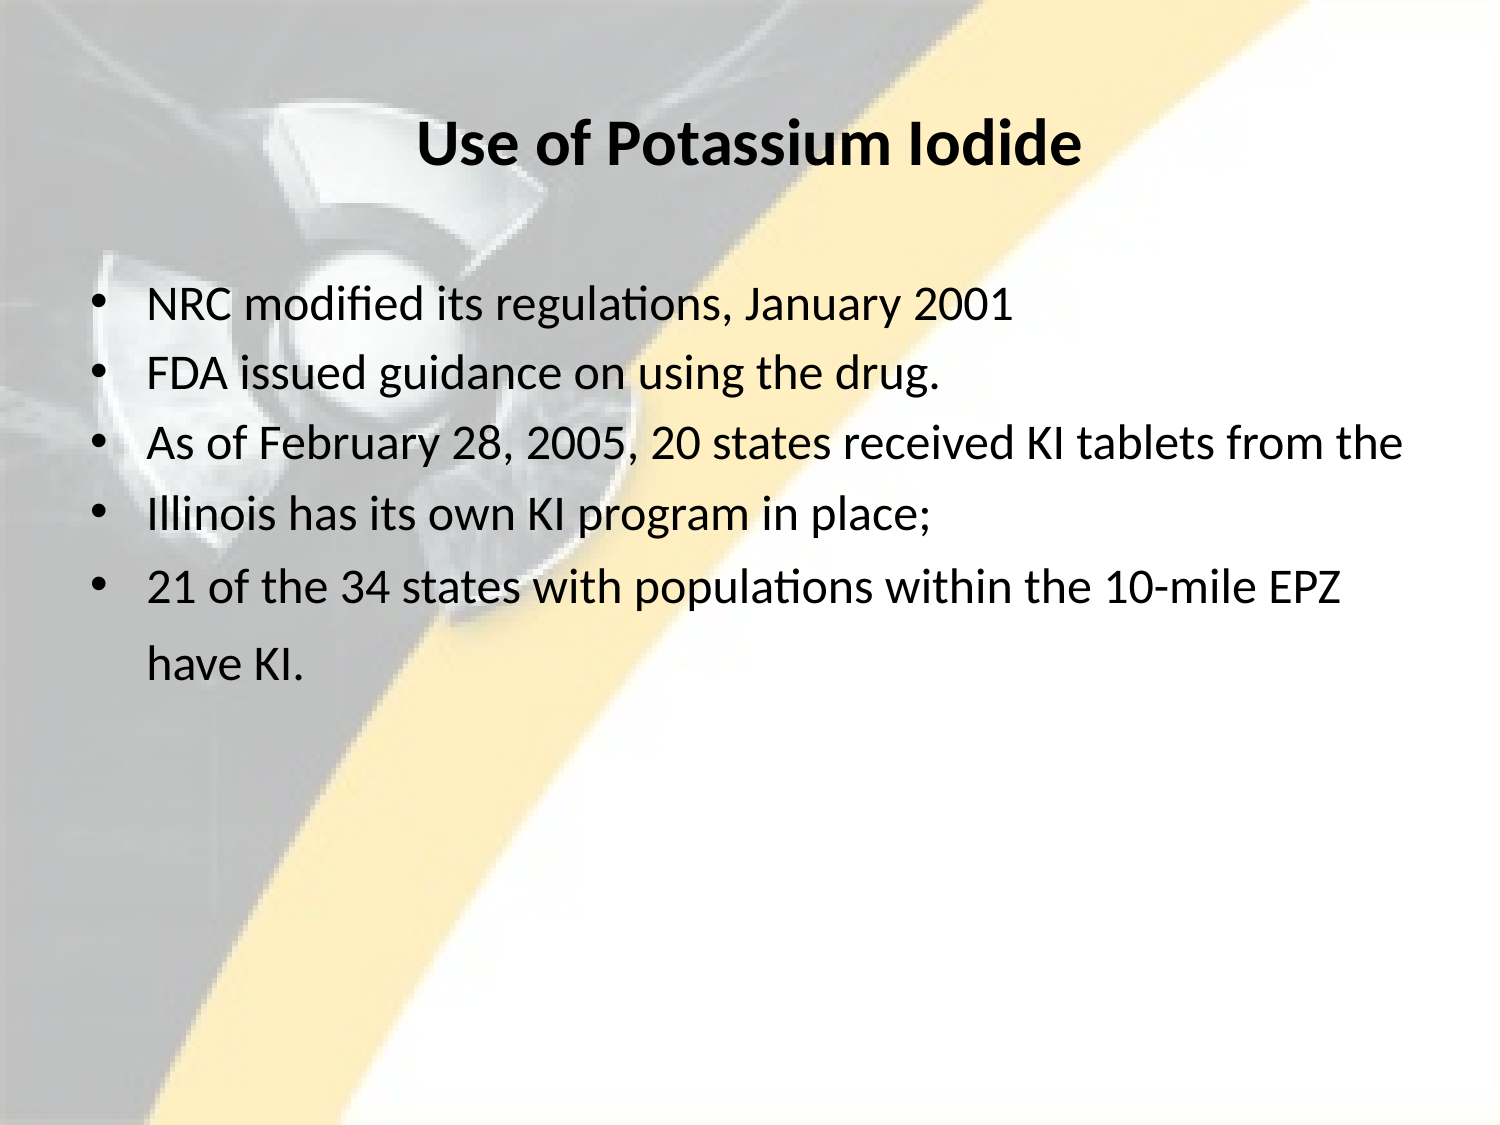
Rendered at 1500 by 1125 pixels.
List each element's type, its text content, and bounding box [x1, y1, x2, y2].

title Use of Potassium Iodide [75, 45, 1425, 233]
list NRC modified its regulations, January 2001 FDA issued guidance on using the drug. As of February 28, 2005, 20 states received KI tablets from the Illinois has its own KI program in place; 21 of the 34 states with populations within the 10-mile EPZ have KI. [75, 262, 1425, 1005]
